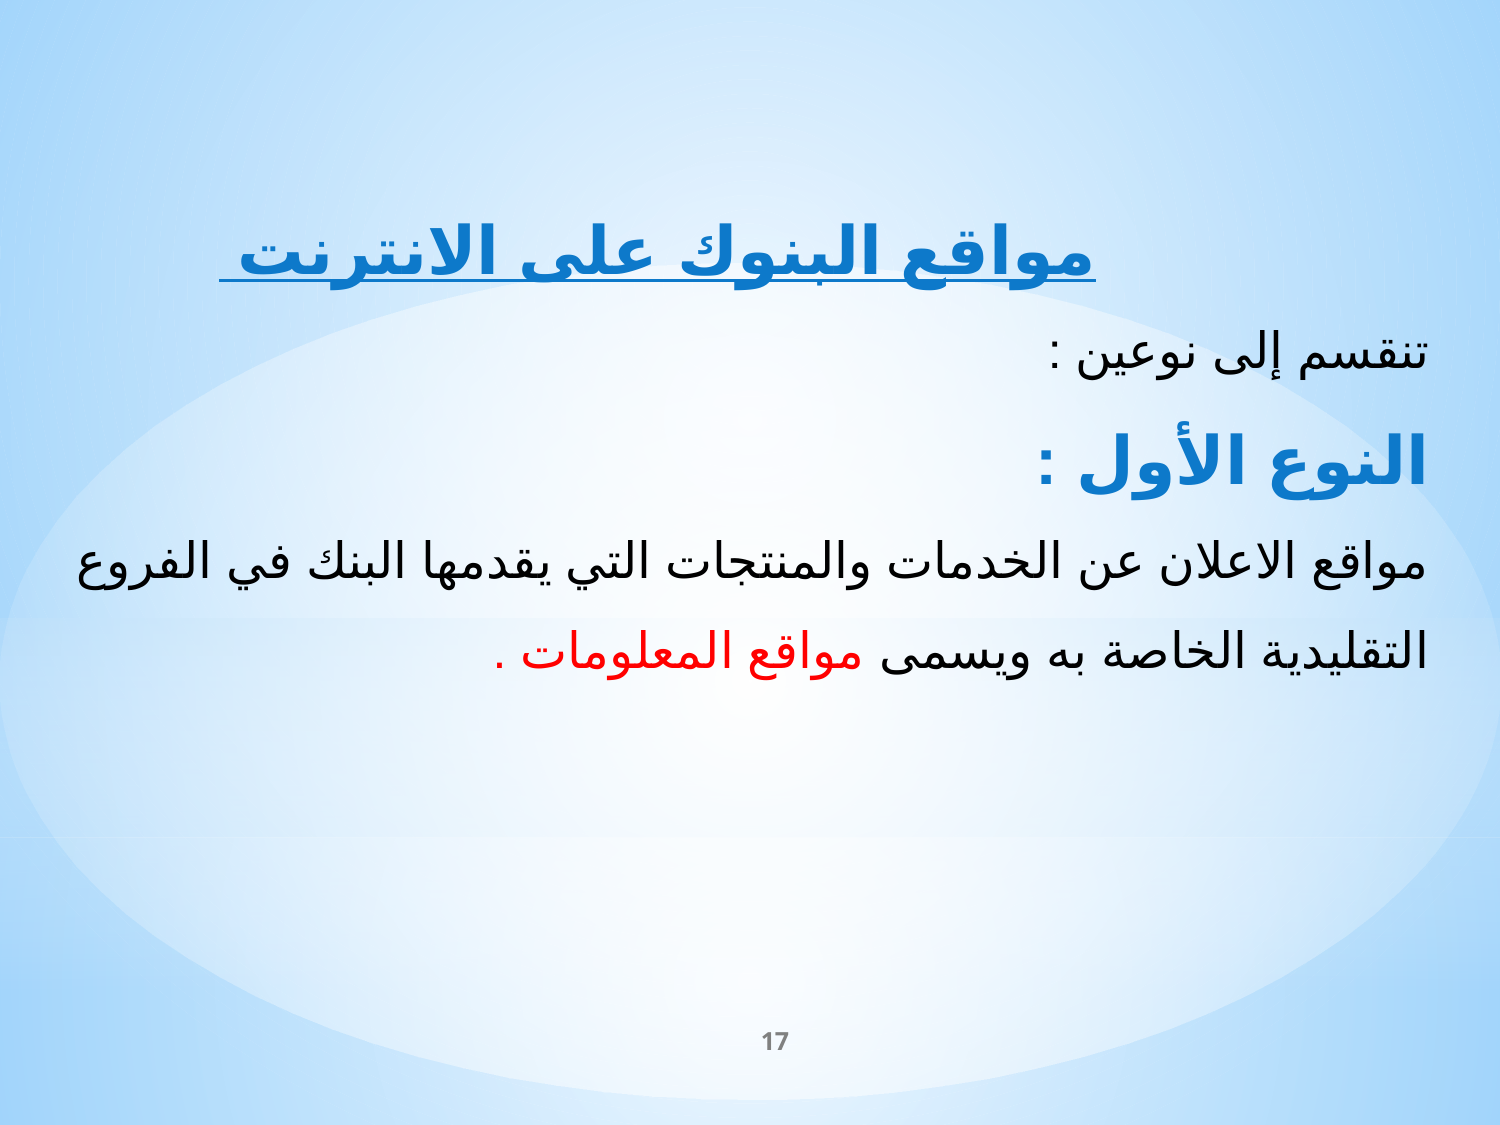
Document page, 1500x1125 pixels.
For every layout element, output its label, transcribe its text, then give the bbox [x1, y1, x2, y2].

text_box مواقع البنوك على الانترنت تنقسم إلى نوعين : النوع الأول : مواقع الاعلان عن الخدمات والمنتجات التي يقدمها البنك في الفروع التقليدية الخاصة به ويسمى مواقع المعلومات . [46, 160, 1445, 776]
slide_number 17 [624, 1012, 925, 1073]
